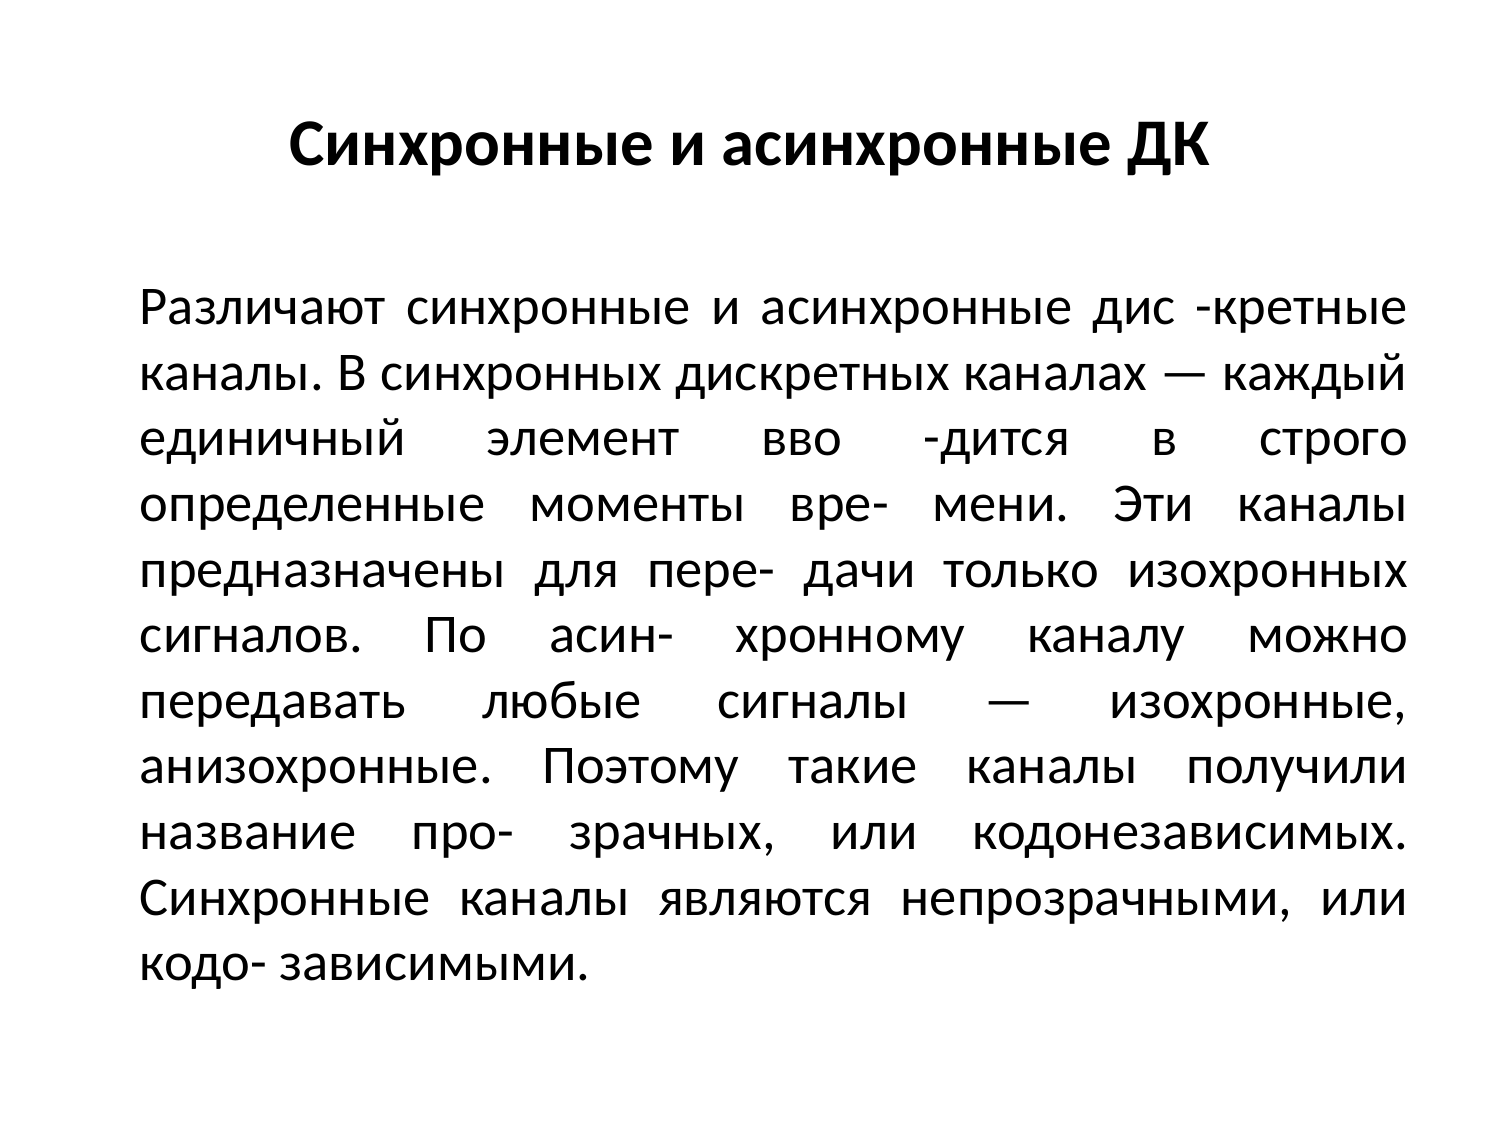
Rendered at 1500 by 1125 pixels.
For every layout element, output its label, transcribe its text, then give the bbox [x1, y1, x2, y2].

title Синхронные и асинхронные ДК [75, 45, 1425, 233]
list Различают синхронные и асинхронные дис -кретные каналы. В синхронных дискретных каналах — каждый единичный элемент вво -дится в строго определенные моменты вре- мени. Эти каналы предназначены для пере- дачи только изохронных сигналов. По асин- хронному каналу можно передавать любые сигналы — изохронные, анизохронные. Поэтому такие каналы получили название про- зрачных, или кодонезависимых. Синхронные каналы являются непрозрачными, или кодо- зависимыми. [75, 262, 1425, 1005]
